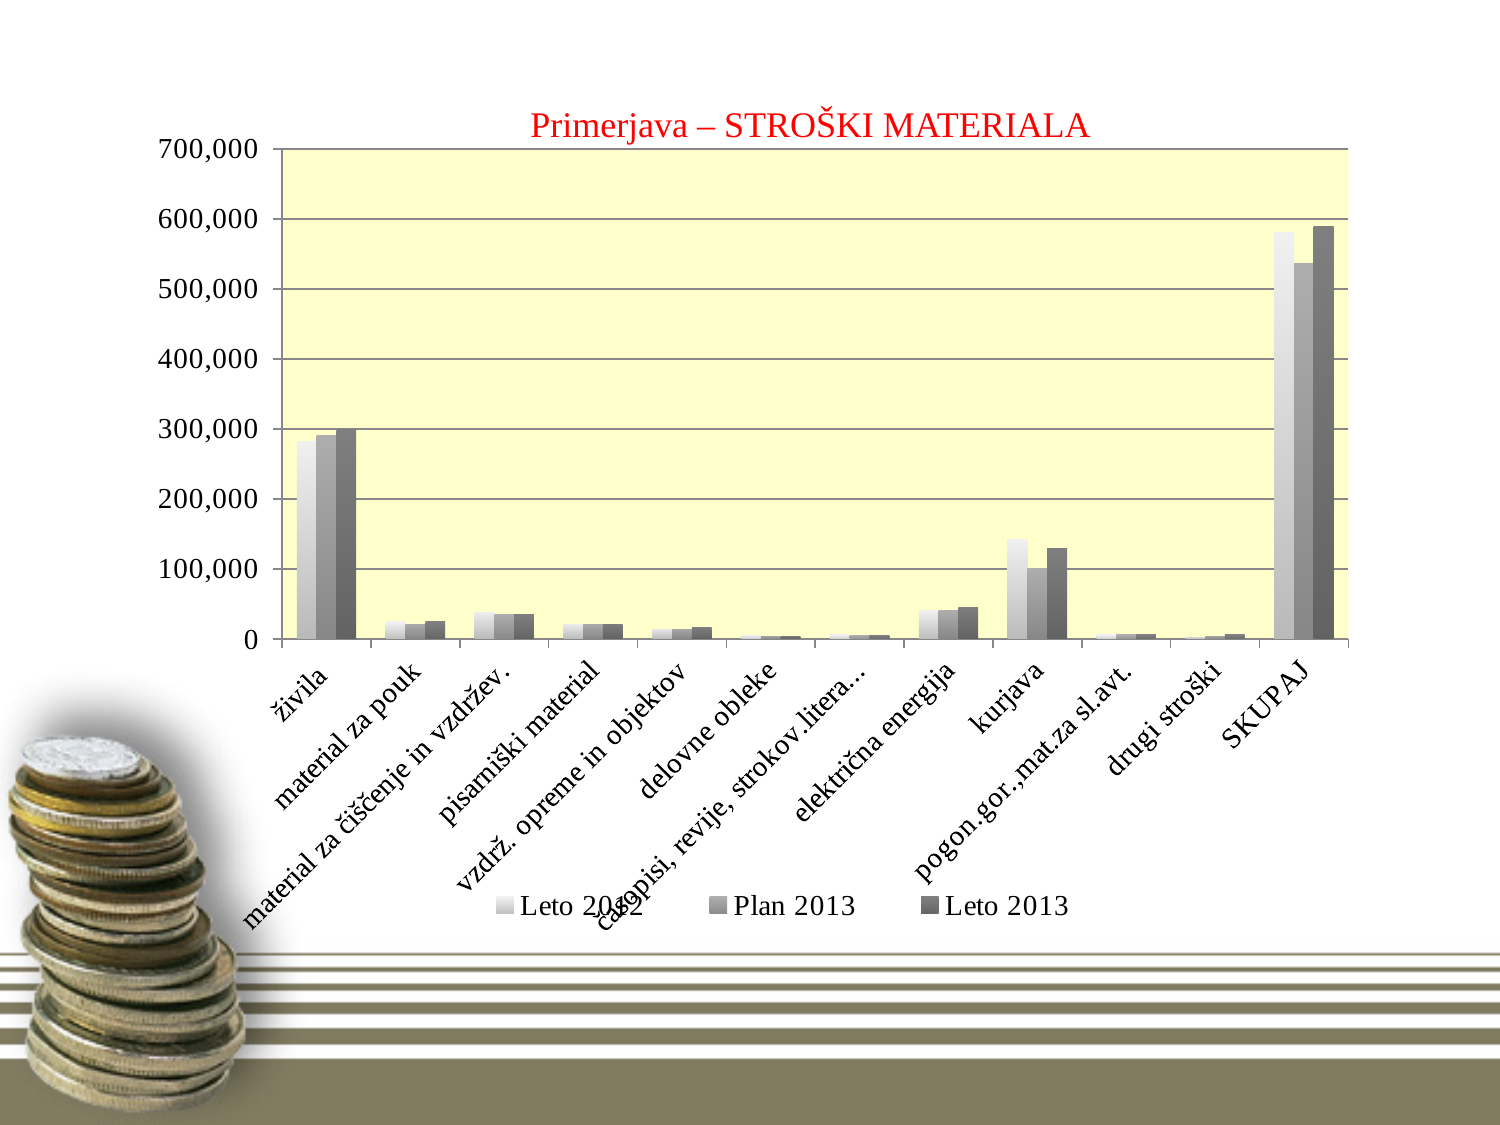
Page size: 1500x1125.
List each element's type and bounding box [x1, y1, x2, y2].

chart [70, 70, 1430, 938]
picture [0, 0, 1500, 1125]
